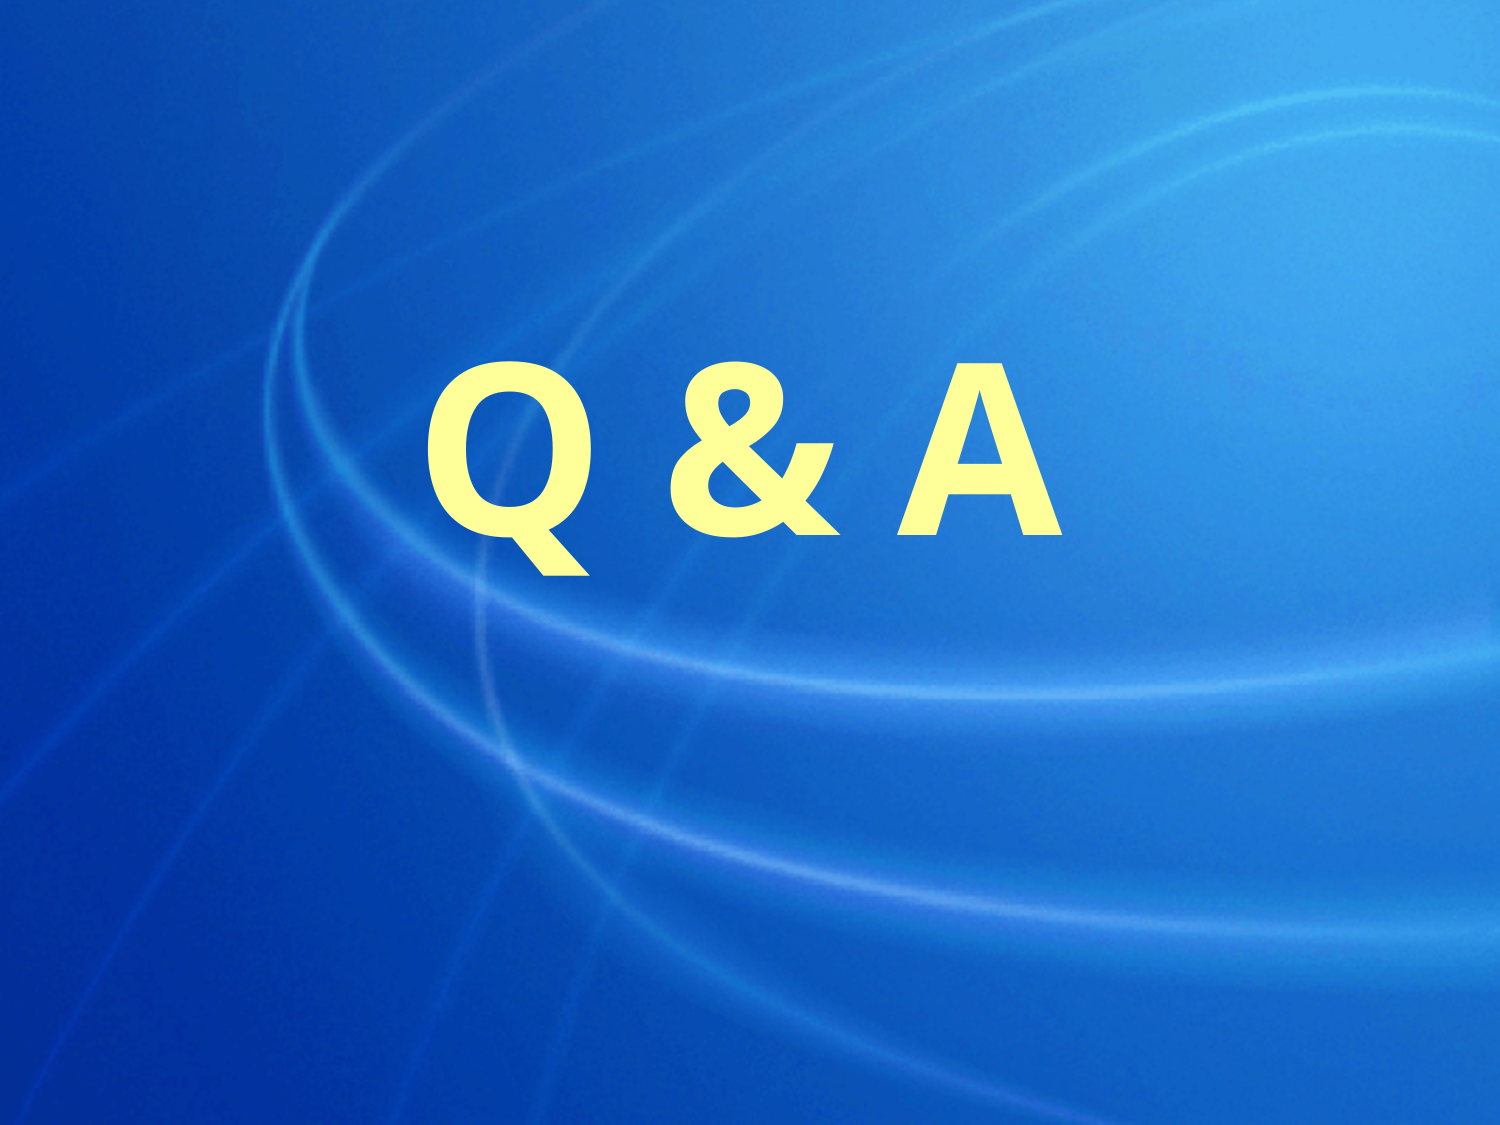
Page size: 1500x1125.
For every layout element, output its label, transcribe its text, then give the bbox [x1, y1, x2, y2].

text_box Q & A [399, 288, 1078, 591]
picture [0, 0, 1500, 1125]
